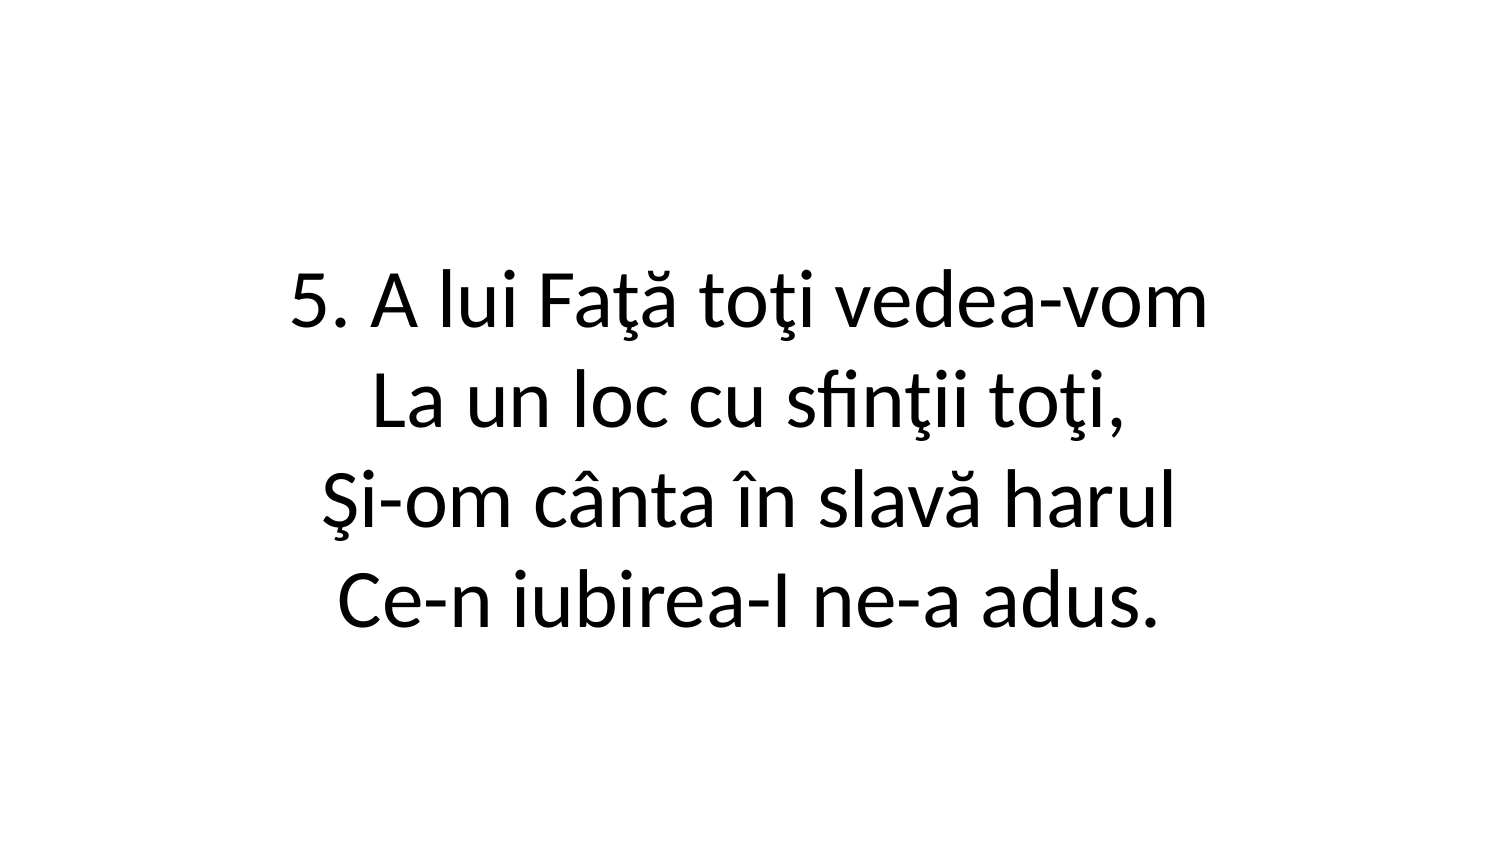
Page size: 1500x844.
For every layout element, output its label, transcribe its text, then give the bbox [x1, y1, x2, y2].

text_box 5. A lui Faţă toţi vedea-vom La un loc cu sfinţii toţi, Şi-om cânta în slavă harul Ce-n iubirea-I ne-a adus. [273, 192, 1226, 652]
